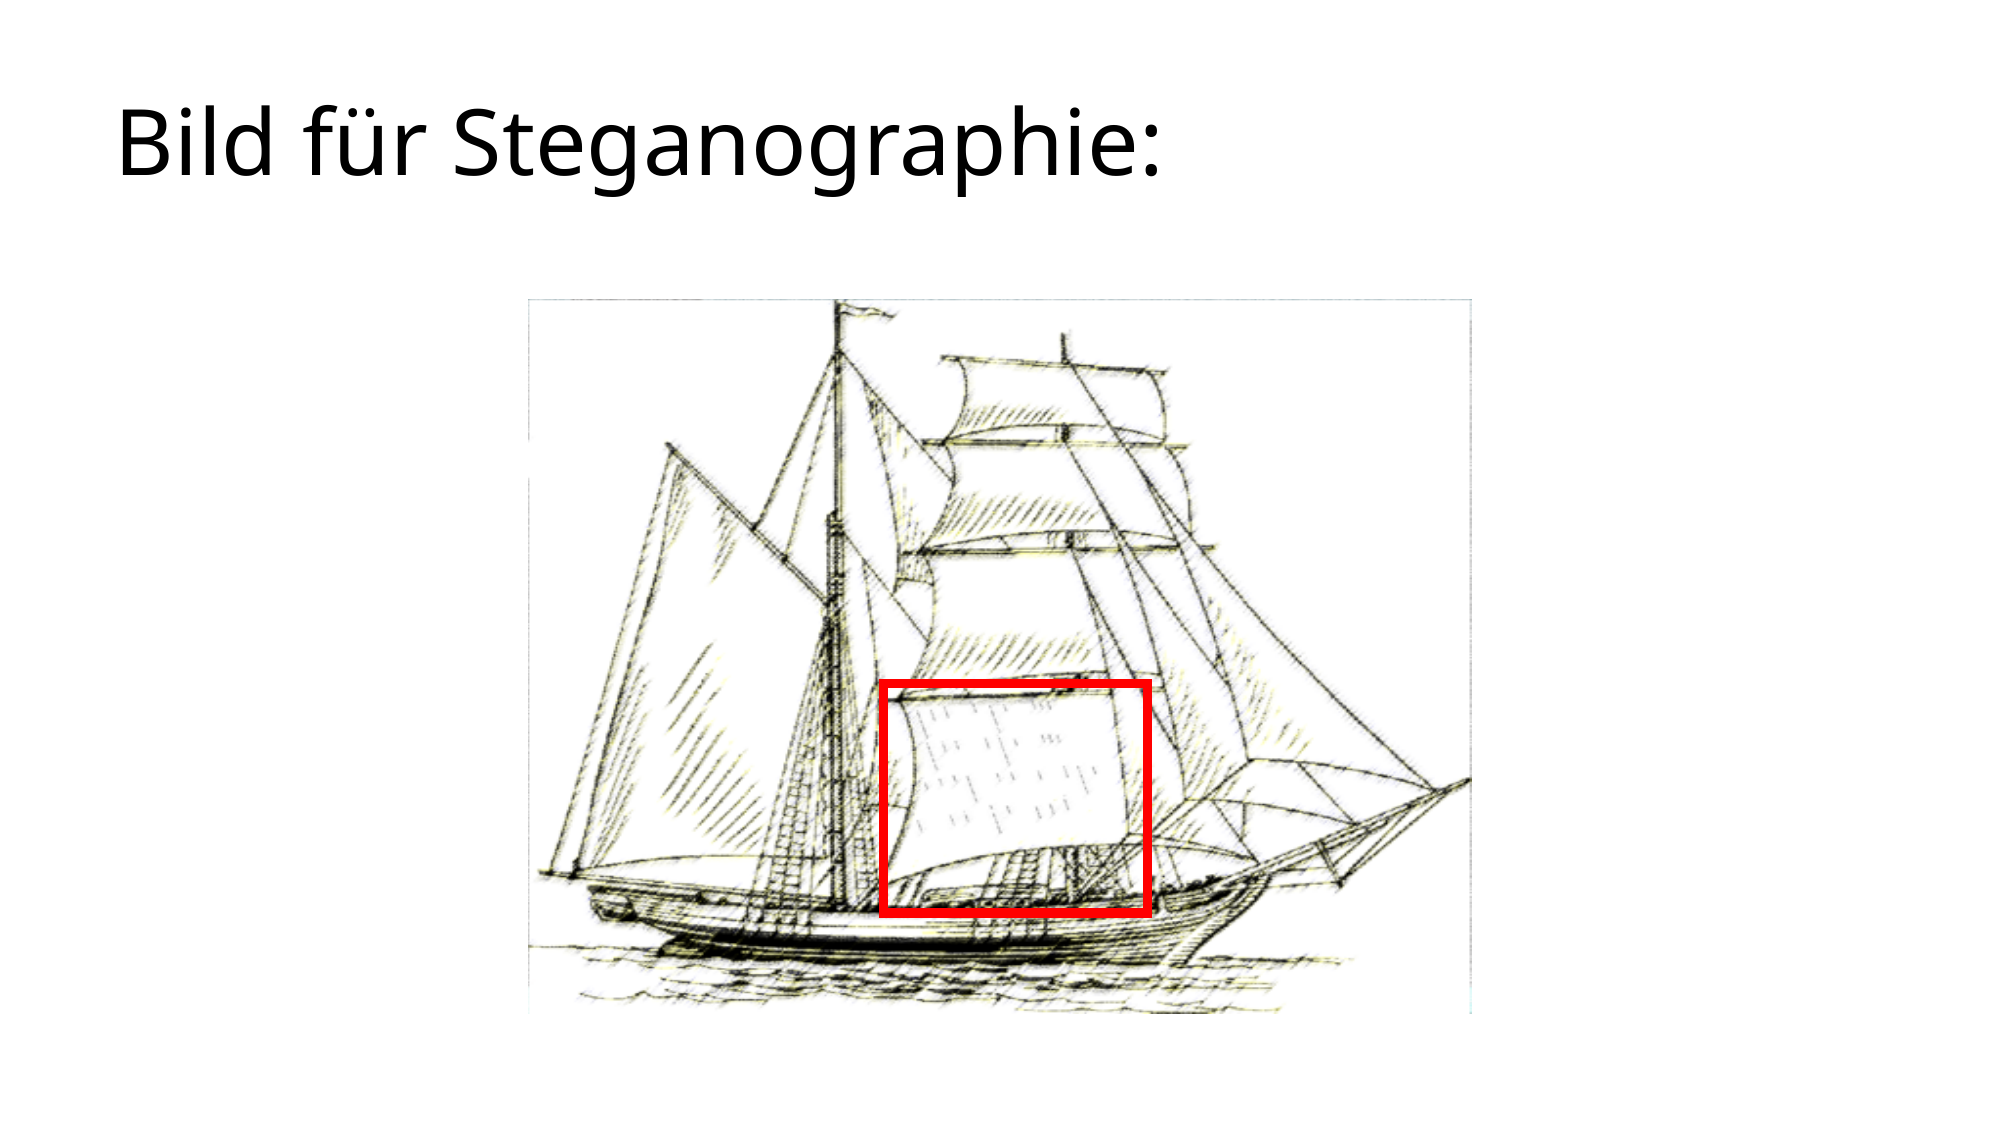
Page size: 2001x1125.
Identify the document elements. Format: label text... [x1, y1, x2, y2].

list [527, 299, 1472, 1014]
title Bild für Steganographie: [99, 36, 1825, 255]
